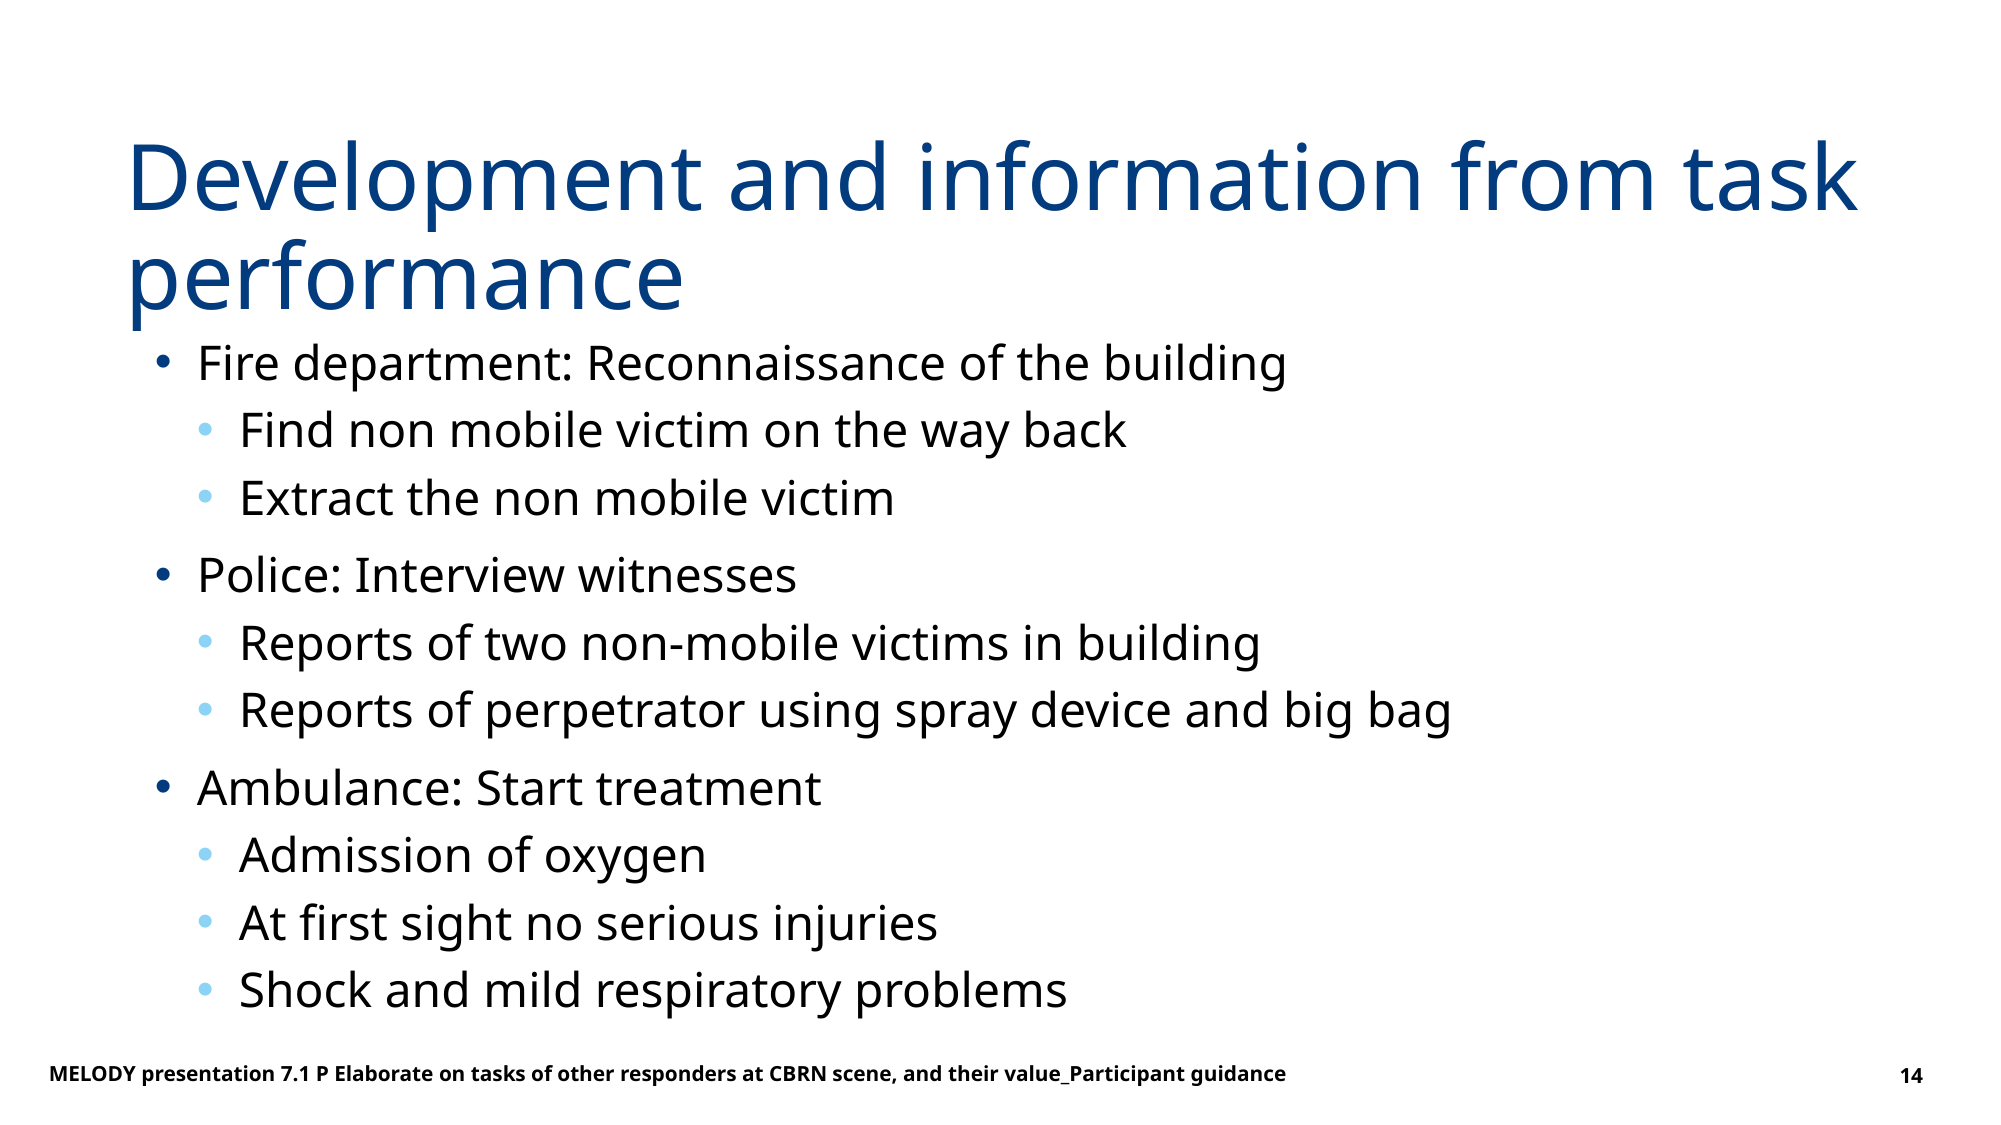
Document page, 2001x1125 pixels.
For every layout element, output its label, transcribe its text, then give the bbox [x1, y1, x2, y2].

footer MELODY presentation 7.1 P Elaborate on tasks of other responders at CBRN scene, and their value_Participant guidance [49, 1062, 1817, 1088]
list Fire department: Reconnaissance of the building Find non mobile victim on the way back Extract the non mobile victim Police: Interview witnesses Reports of two non-mobile victims in building Reports of perpetrator using spray device and big bag Ambulance: Start treatment Admission of oxygen At first sight no serious injuries Shock and mild respiratory problems [125, 324, 1875, 1031]
slide_number 14 [1473, 1062, 1924, 1101]
title Development and information from task performance [125, 131, 1875, 293]
